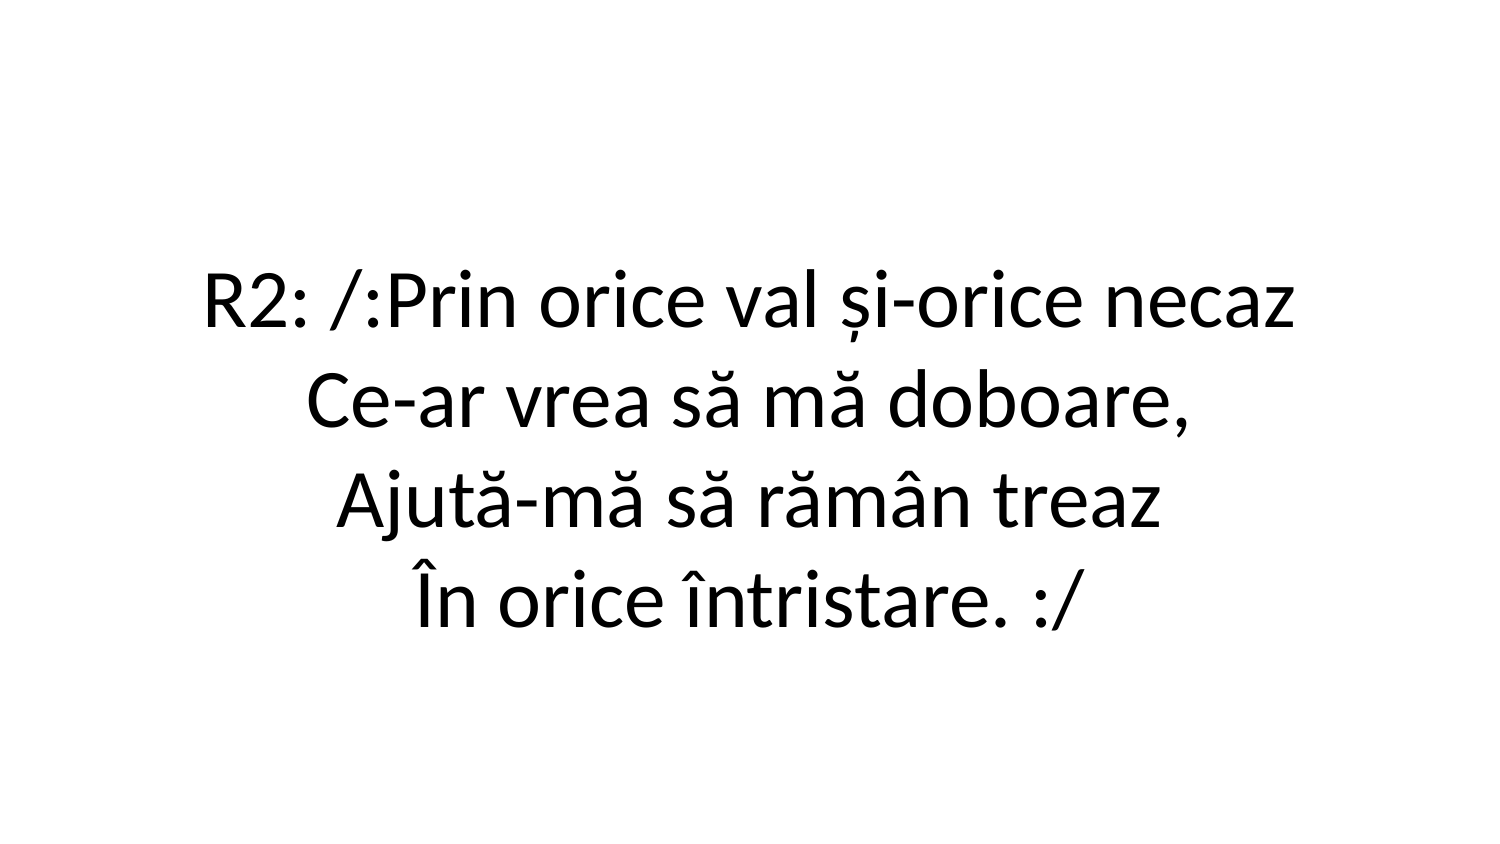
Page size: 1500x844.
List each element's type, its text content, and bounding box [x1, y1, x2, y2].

text_box R2: /:Prin orice val și-orice necaz Ce-ar vrea să mă doboare, Ajută-mă să rămân treaz În orice întristare. :/ [187, 192, 1313, 652]
